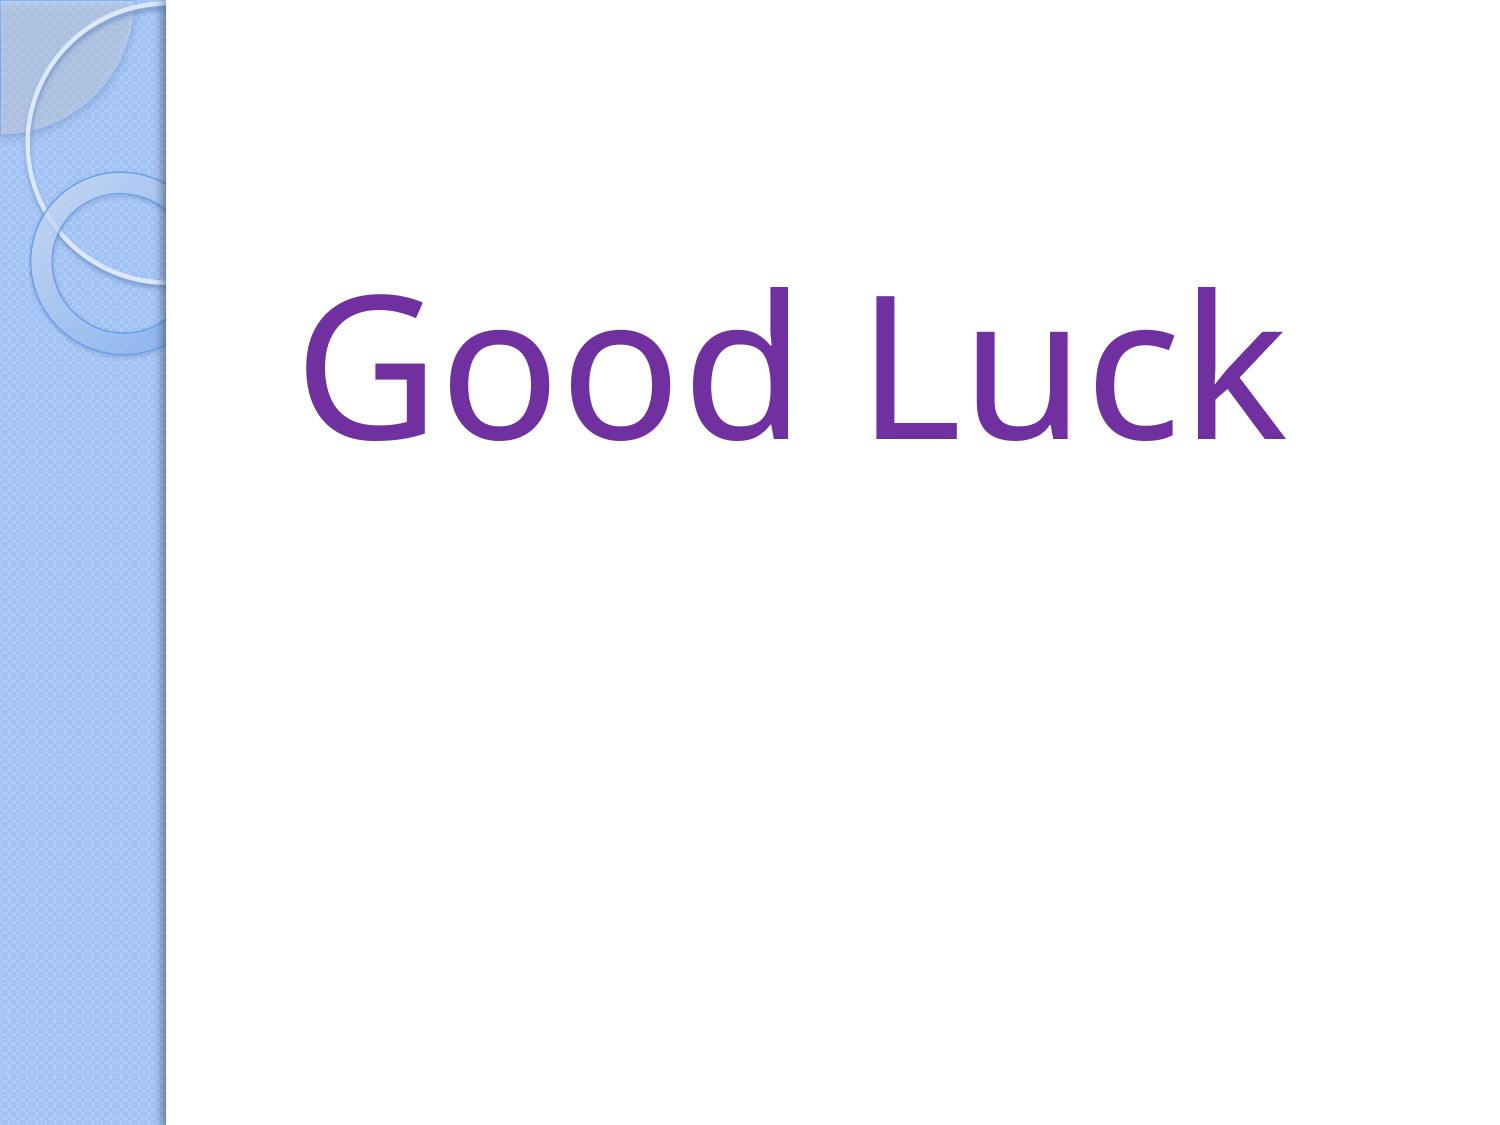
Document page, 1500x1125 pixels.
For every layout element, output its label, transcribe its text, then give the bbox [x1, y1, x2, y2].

list Good Luck [266, 231, 1497, 1020]
